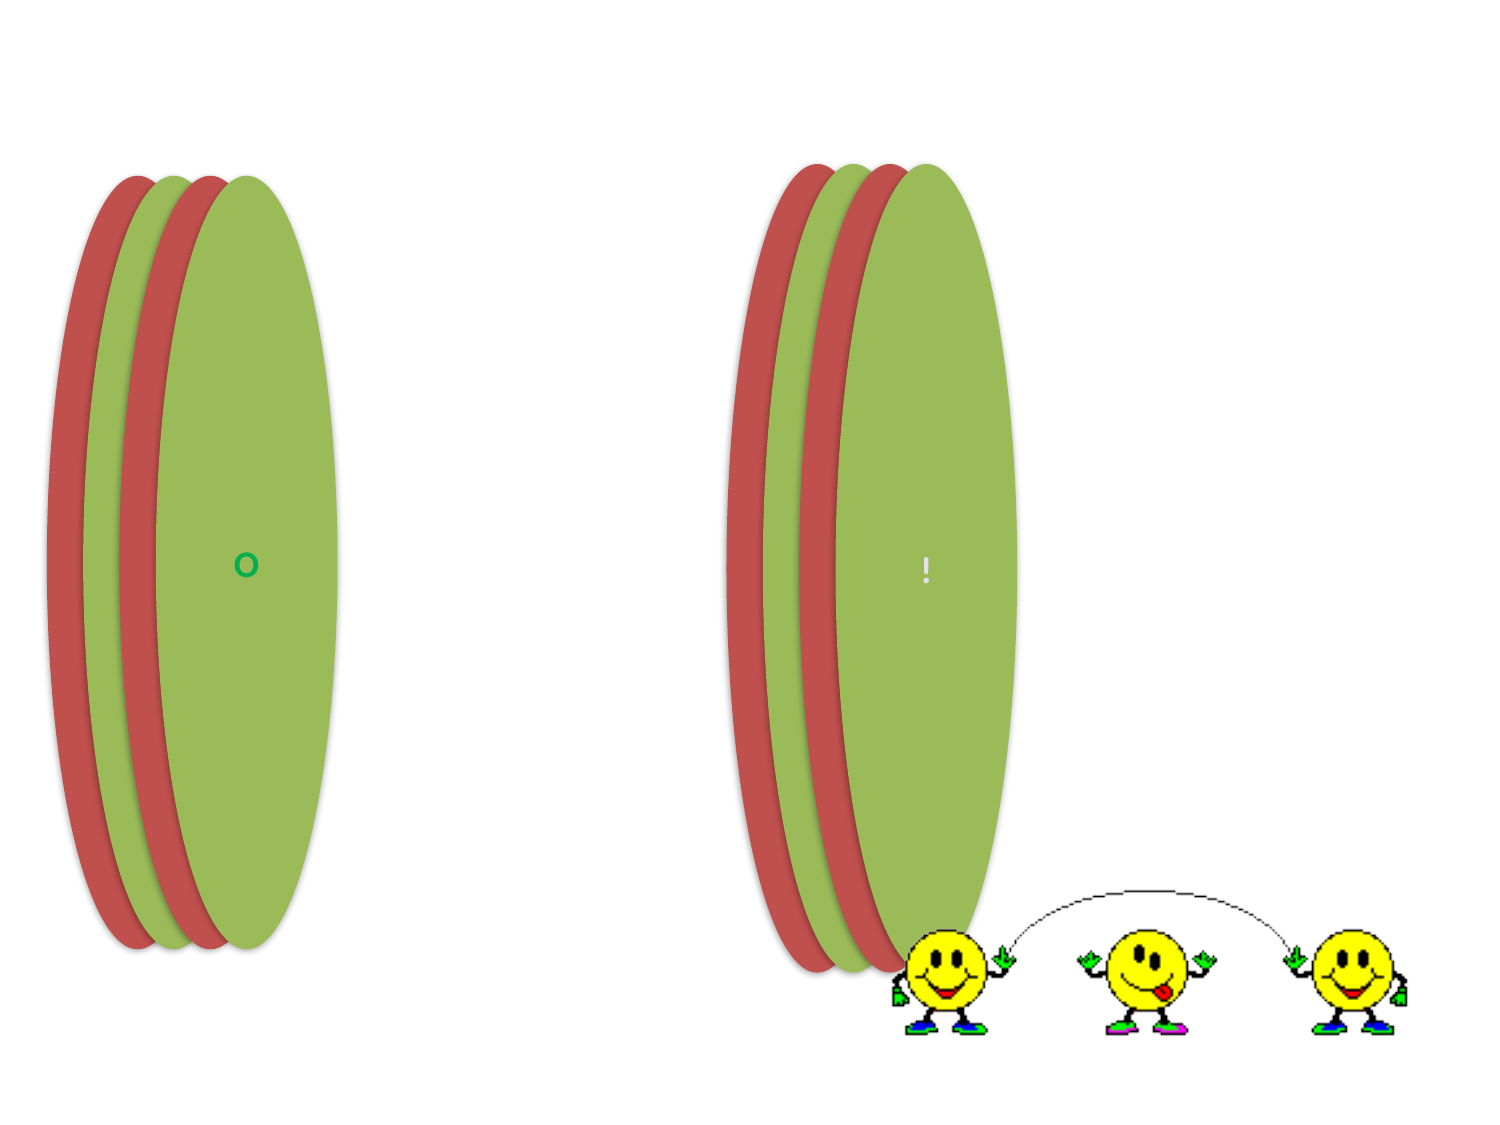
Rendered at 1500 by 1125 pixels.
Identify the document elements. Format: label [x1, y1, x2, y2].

picture [890, 856, 1411, 1040]
text_box [46, 175, 721, 950]
text_box [726, 163, 1454, 973]
